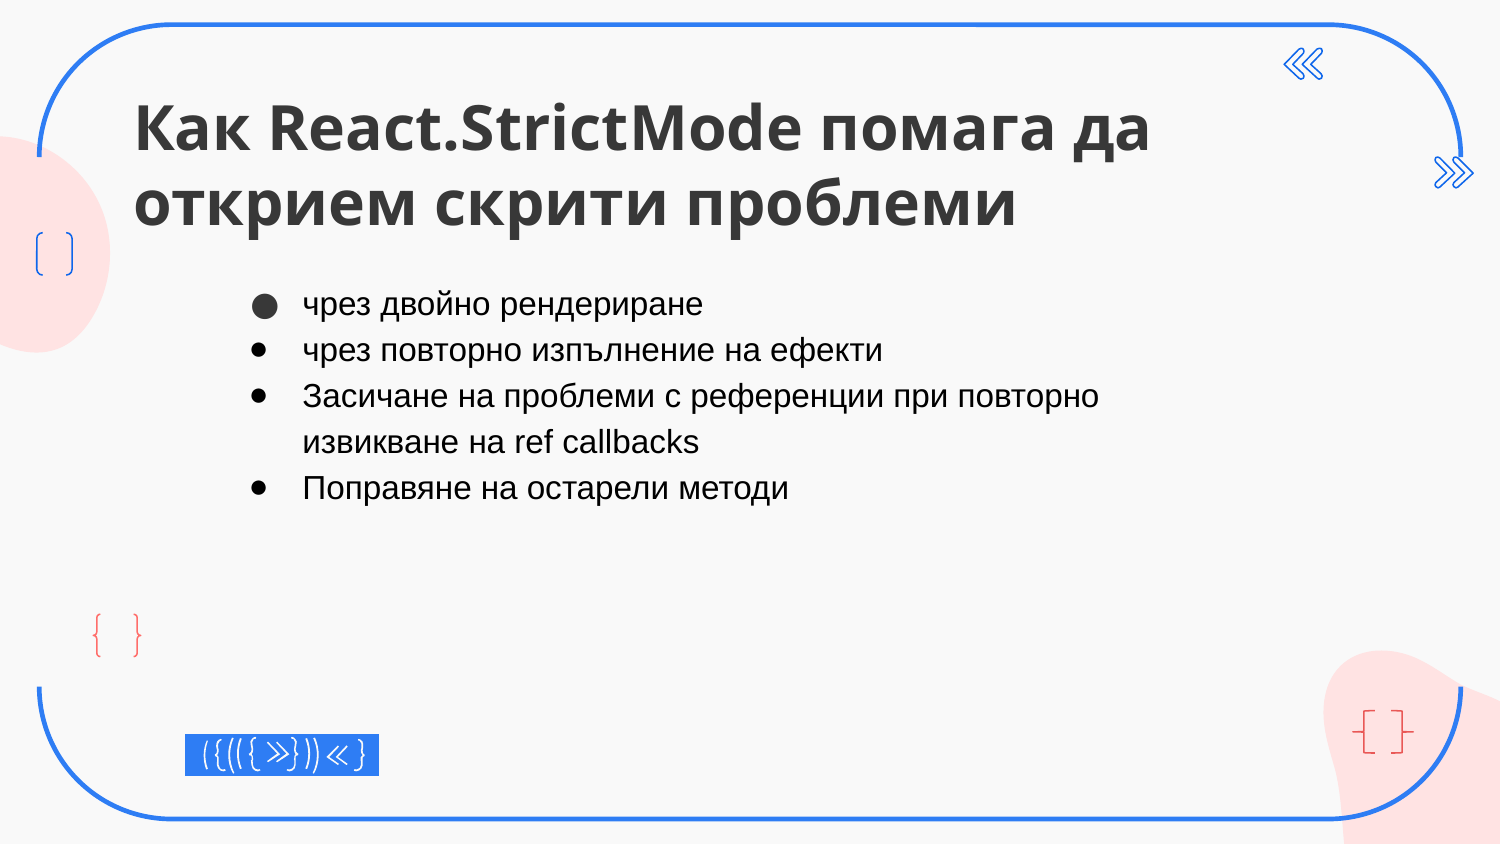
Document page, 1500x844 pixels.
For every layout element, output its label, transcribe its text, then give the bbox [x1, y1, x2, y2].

subtitle чрез двойно рендериране чрез повторно изпълнение на ефекти Засичане на проблеми с референции при повторно извикване на ref callbacks Поправяне на остарели методи [212, 261, 1160, 583]
title Как React.StrictMode помага да открием скрити проблеми [118, 72, 1382, 167]
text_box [184, 733, 380, 777]
text_box [93, 614, 141, 657]
